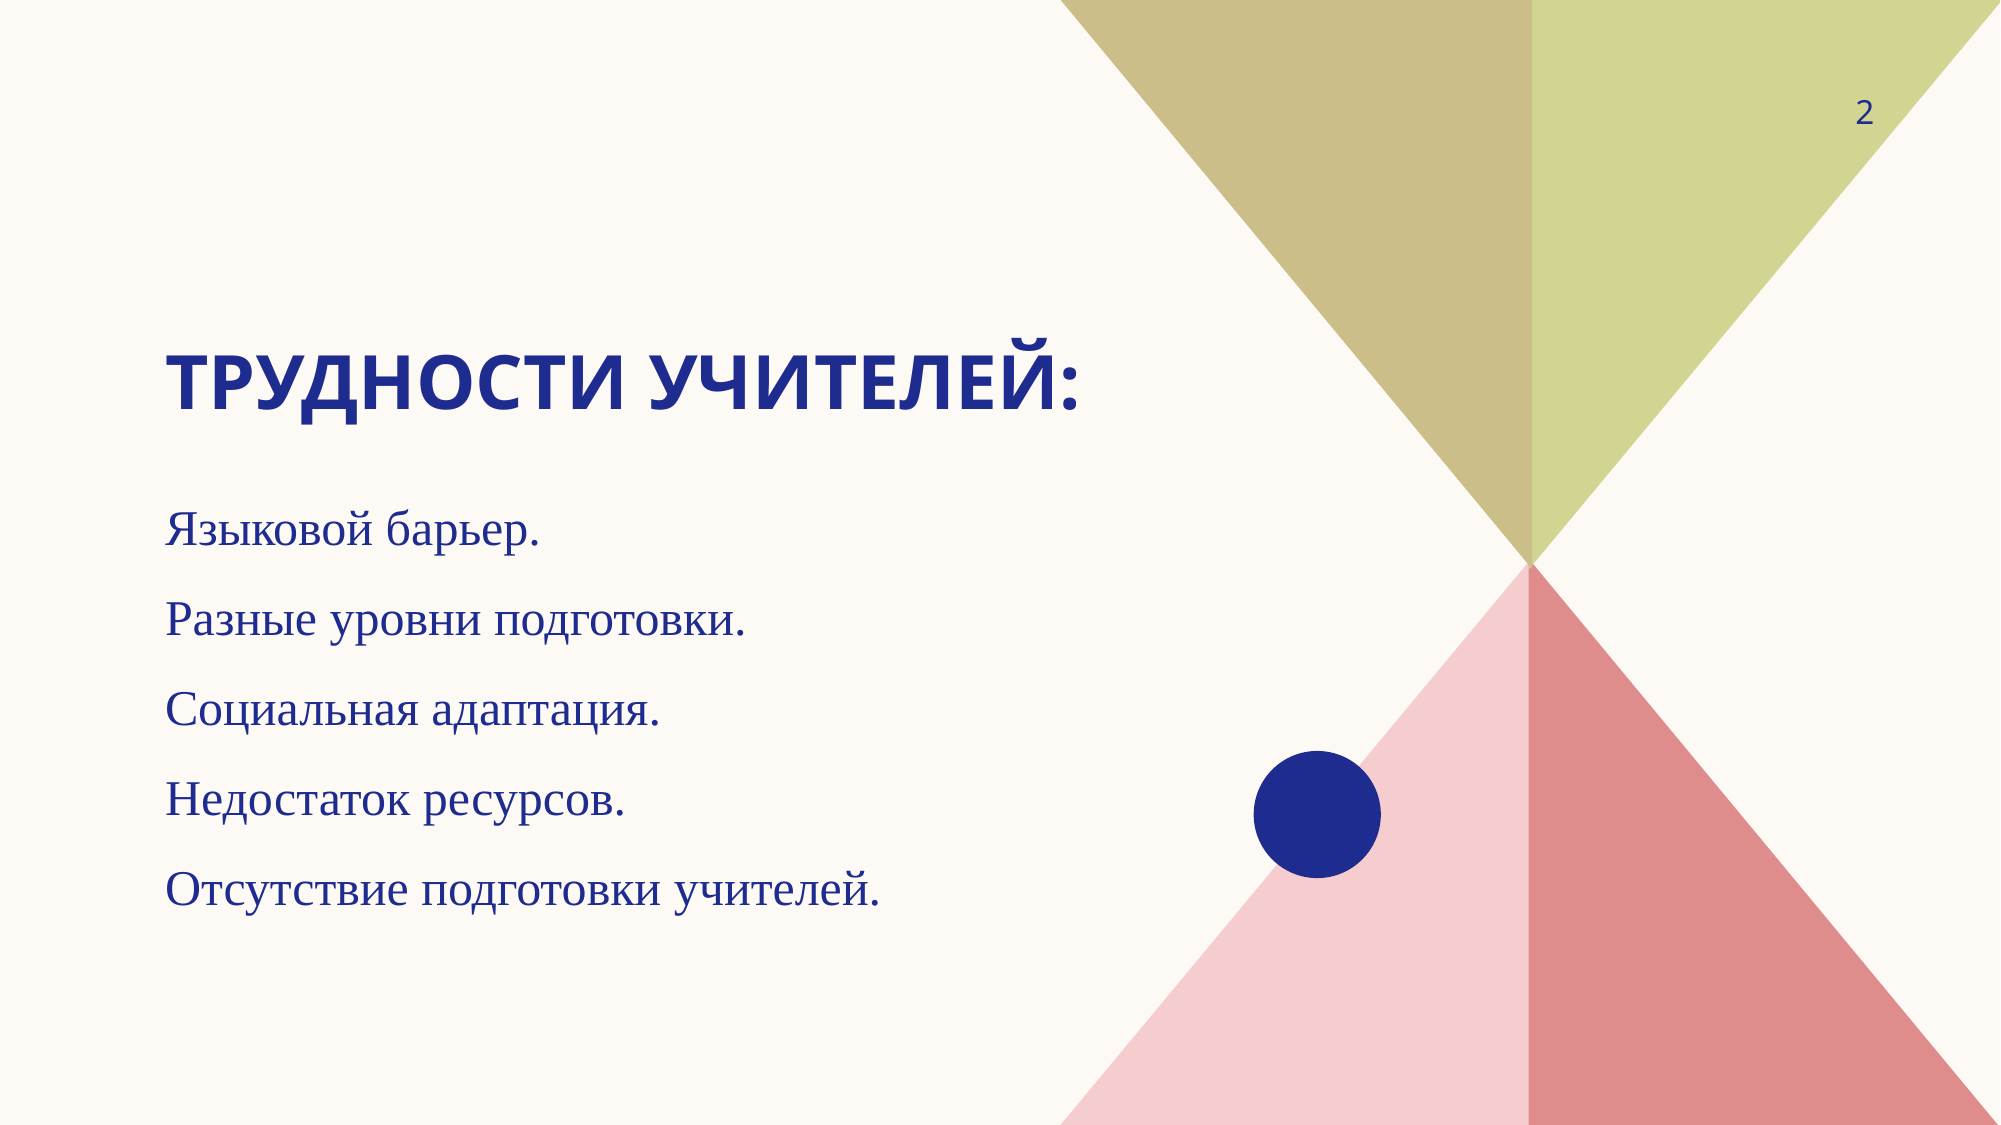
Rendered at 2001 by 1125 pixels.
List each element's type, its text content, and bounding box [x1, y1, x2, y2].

title ТРУДНОСТИ УЧИТЕЛЕЙ: [150, 173, 1230, 425]
slide_number 2 [1699, 75, 1875, 153]
list Языковой барьер. Разные уровни подготовки. Социальная адаптация. Недостаток ресурсов. Отсутствие подготовки учителей. [150, 464, 1230, 992]
